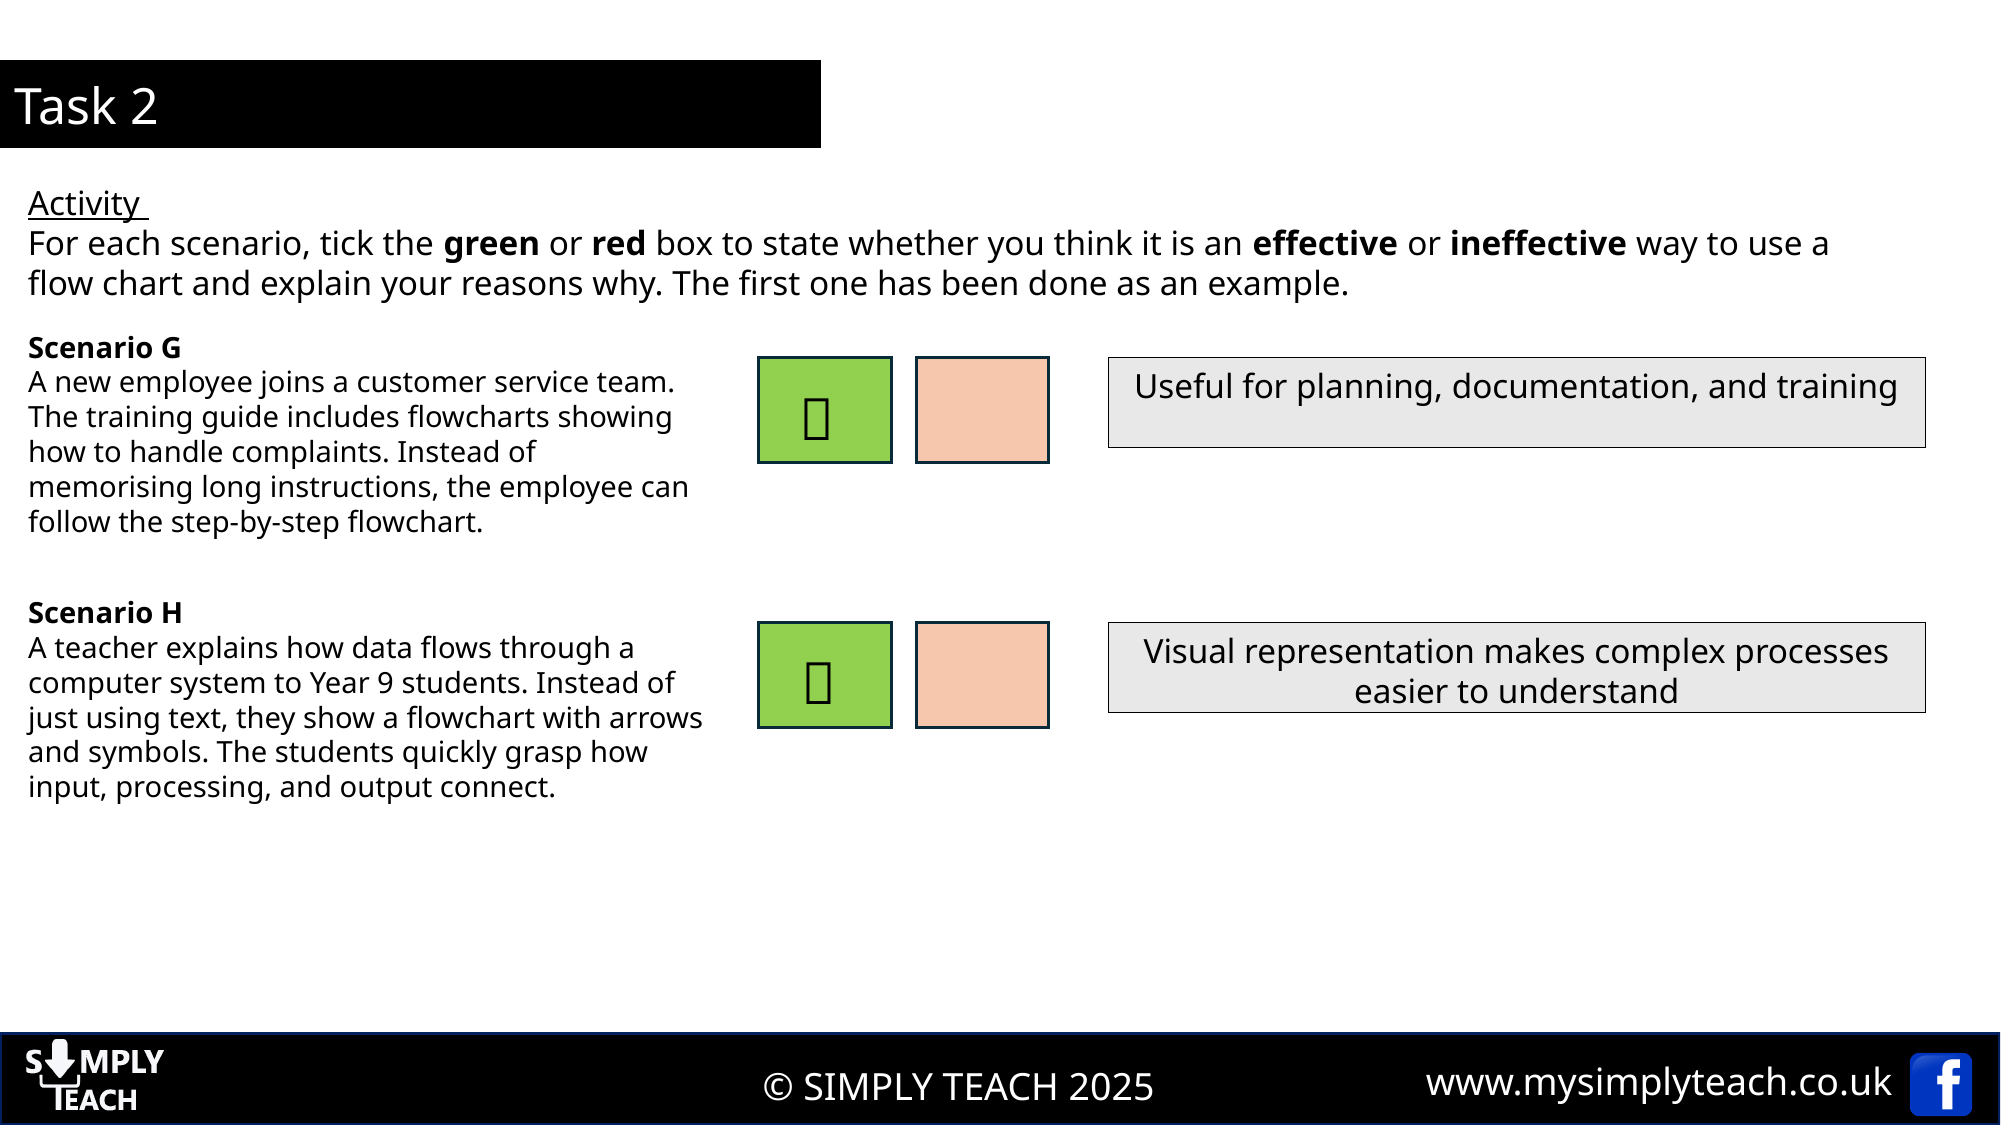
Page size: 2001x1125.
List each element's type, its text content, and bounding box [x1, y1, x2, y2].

text_box  [786, 638, 857, 724]
text_box [915, 621, 1050, 729]
text_box Activity For each scenario, tick the green or red box to state whether you think it is an effective or ineffective way to use a flow chart and explain your reasons why. The first one has been done as an example. [13, 174, 1895, 310]
text_box Visual representation makes complex processes easier to understand [1107, 621, 1927, 714]
text_box [757, 356, 893, 464]
text_box Task 2 [0, 60, 821, 148]
text_box [915, 356, 1050, 464]
picture [1907, 1050, 1975, 1119]
text_box Useful for planning, documentation, and training [1107, 356, 1927, 449]
text_box [757, 621, 893, 729]
text_box Scenario H A teacher explains how data flows through a computer system to Year 9 students. Instead of just using text, they show a flowchart with arrows and symbols. The students quickly grasp how input, processing, and output connect. [13, 586, 721, 812]
picture [15, 1033, 182, 1122]
text_box  [784, 374, 855, 460]
text_box Scenario G A new employee joins a customer service team. The training guide includes flowcharts showing how to handle complaints. Instead of memorising long instructions, the employee can follow the step-by-step flowchart. [13, 321, 721, 546]
